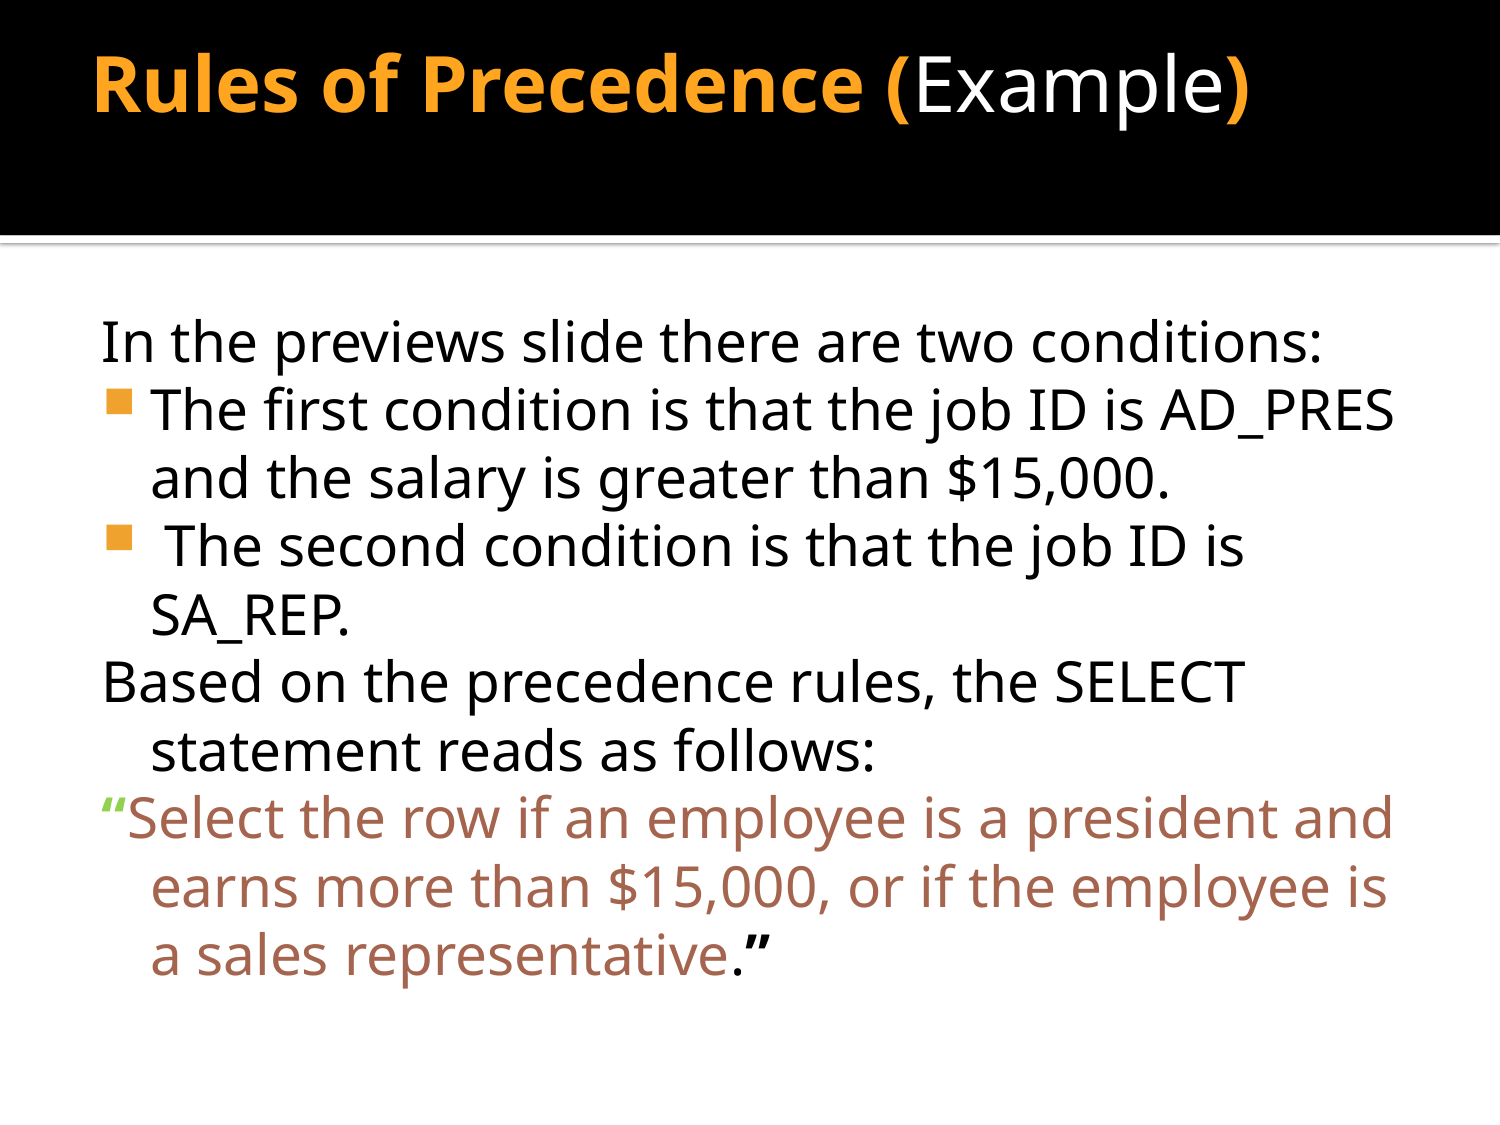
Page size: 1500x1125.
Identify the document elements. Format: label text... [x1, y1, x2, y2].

title Rules of Precedence (Example) [75, 25, 1425, 231]
list In the previews slide there are two conditions: The first condition is that the job ID is AD_PRES and the salary is greater than $15,000. The second condition is that the job ID is SA_REP. Based on the precedence rules, the SELECT statement reads as follows: “Select the row if an employee is a president and earns more than $15,000, or if the employee is a sales representative.” [74, 290, 1426, 1051]
